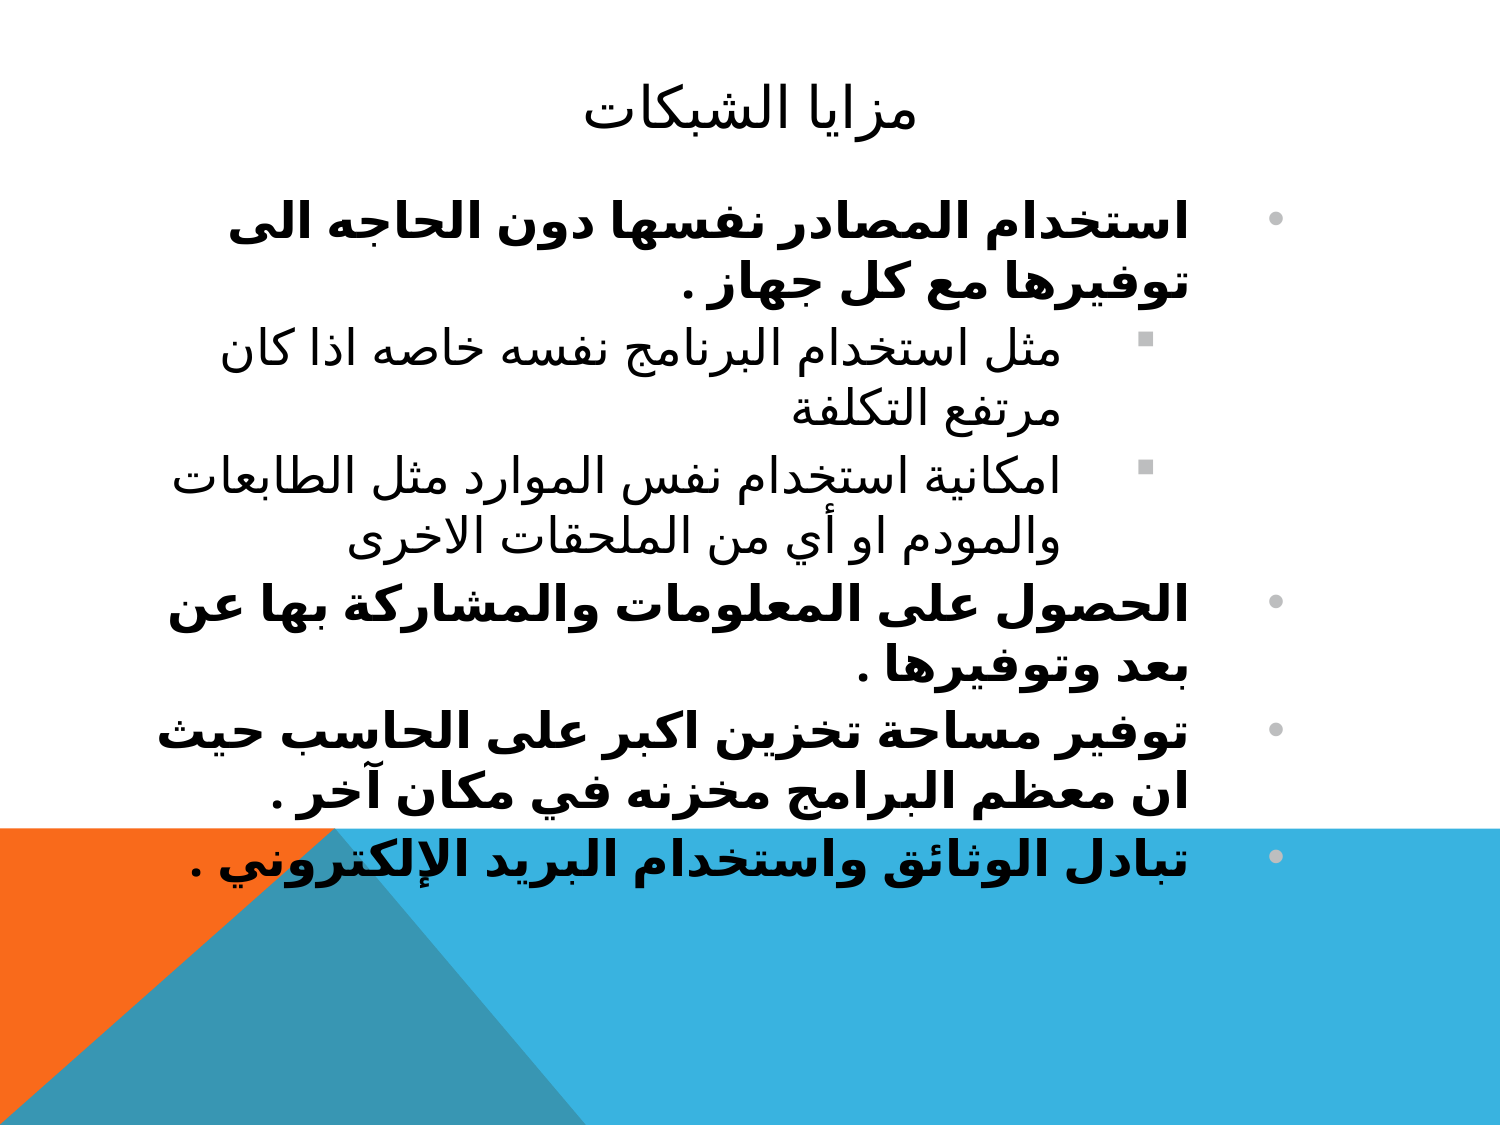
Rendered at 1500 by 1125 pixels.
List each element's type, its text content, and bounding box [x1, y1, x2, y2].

title مزايا الشبكات [135, 60, 1369, 150]
list استخدام المصادر نفسها دون الحاجه الى توفيرها مع كل جهاز . مثل استخدام البرنامج نفسه خاصه اذا كان مرتفع التكلفة امكانية استخدام نفس الموارد مثل الطابعات والمودم او أي من الملحقات الاخرى الحصول على المعلومات والمشاركة بها عن بعد وتوفيرها . توفير مساحة تخزين اكبر على الحاسب حيث ان معظم البرامج مخزنه في مكان آخر . تبادل الوثائق واستخدام البريد الإلكتروني . [135, 180, 1369, 768]
